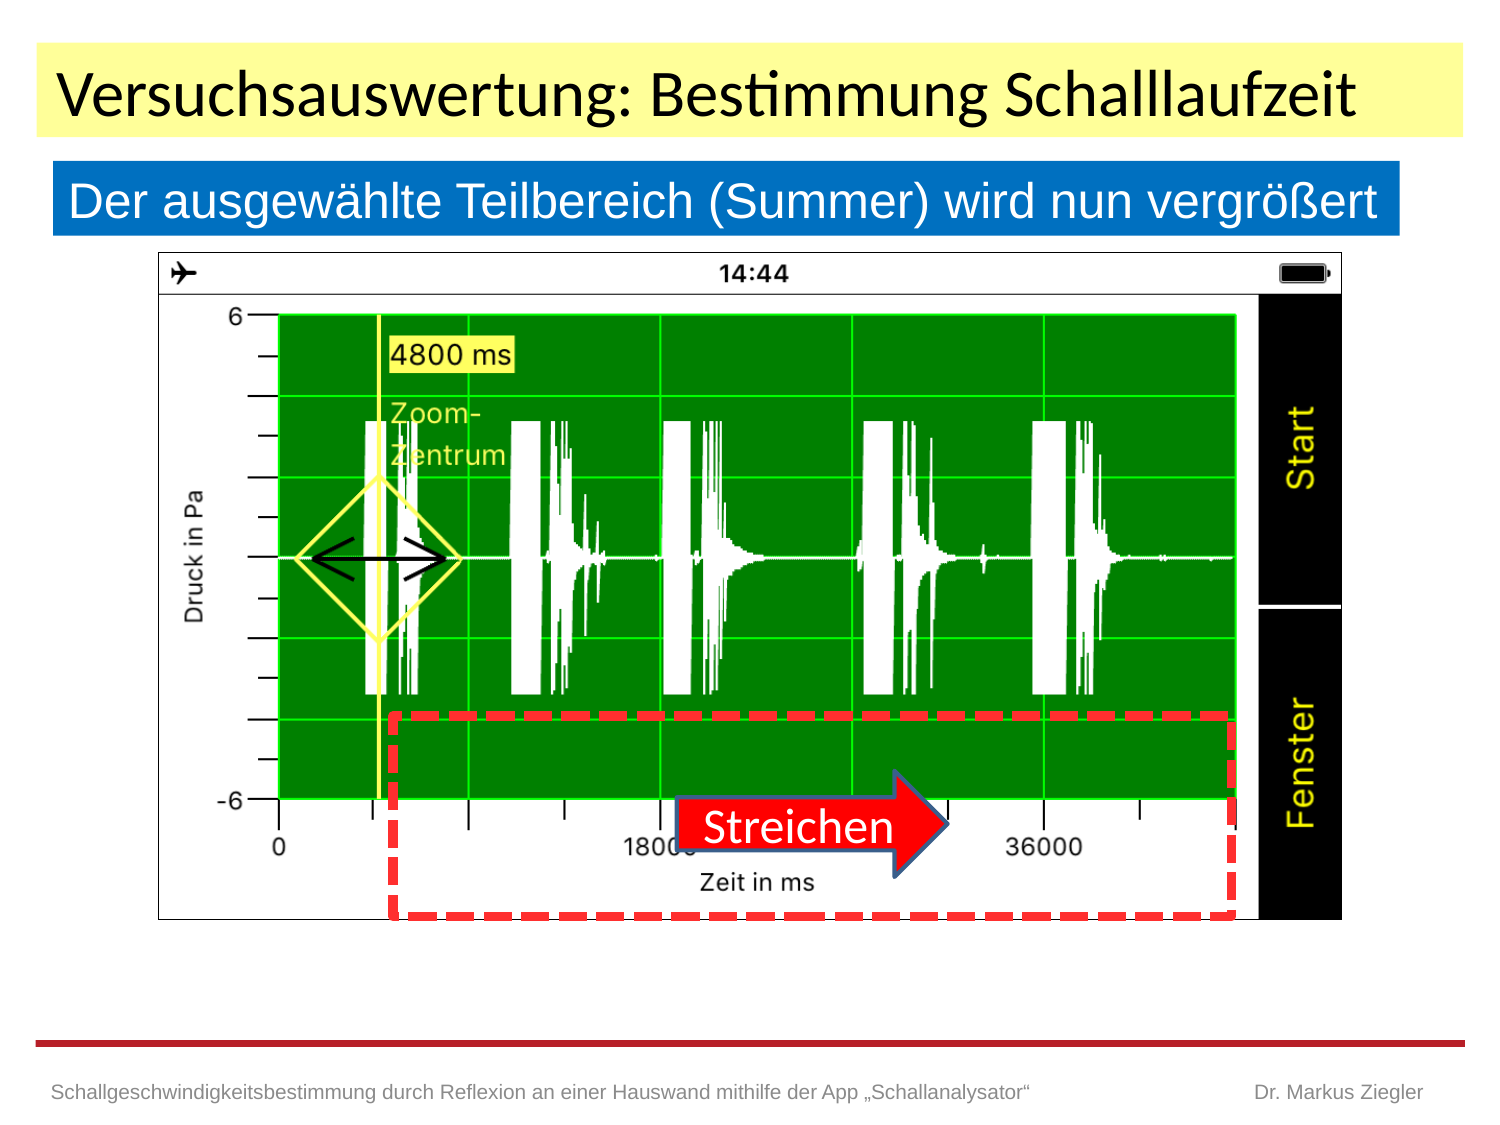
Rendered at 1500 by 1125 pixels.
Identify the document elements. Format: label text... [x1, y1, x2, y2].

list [158, 252, 1342, 920]
footer Schallgeschwindigkeitsbestimmung durch Reflexion an einer Hauswand mithilfe der App „Schallanalysator“ Dr. Markus Ziegler [35, 1061, 1447, 1122]
title Versuchsauswertung: Bestimmung Schalllaufzeit [41, 42, 1459, 149]
text_box Der ausgewählte Teilbereich (Summer) wird nun vergrößert [53, 160, 1400, 236]
